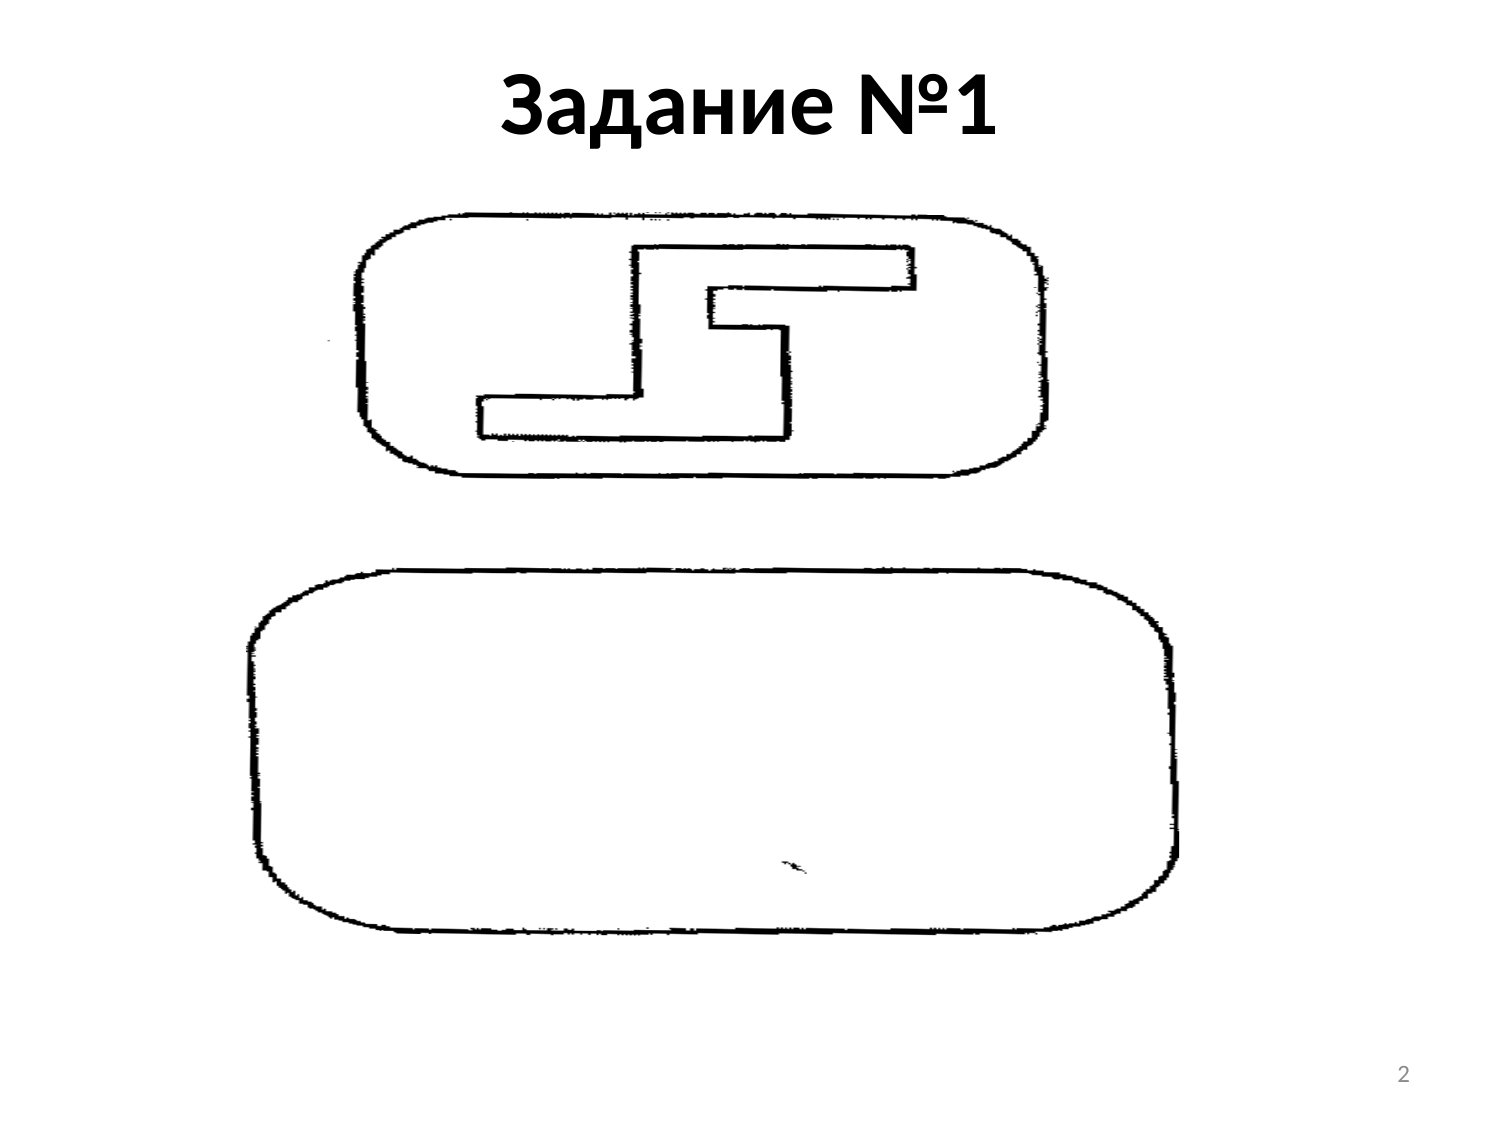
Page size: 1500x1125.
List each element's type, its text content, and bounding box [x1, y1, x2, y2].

slide_number 2 [1074, 1042, 1425, 1103]
text_box Задание №1 [387, 35, 1113, 160]
picture [242, 203, 1189, 946]
